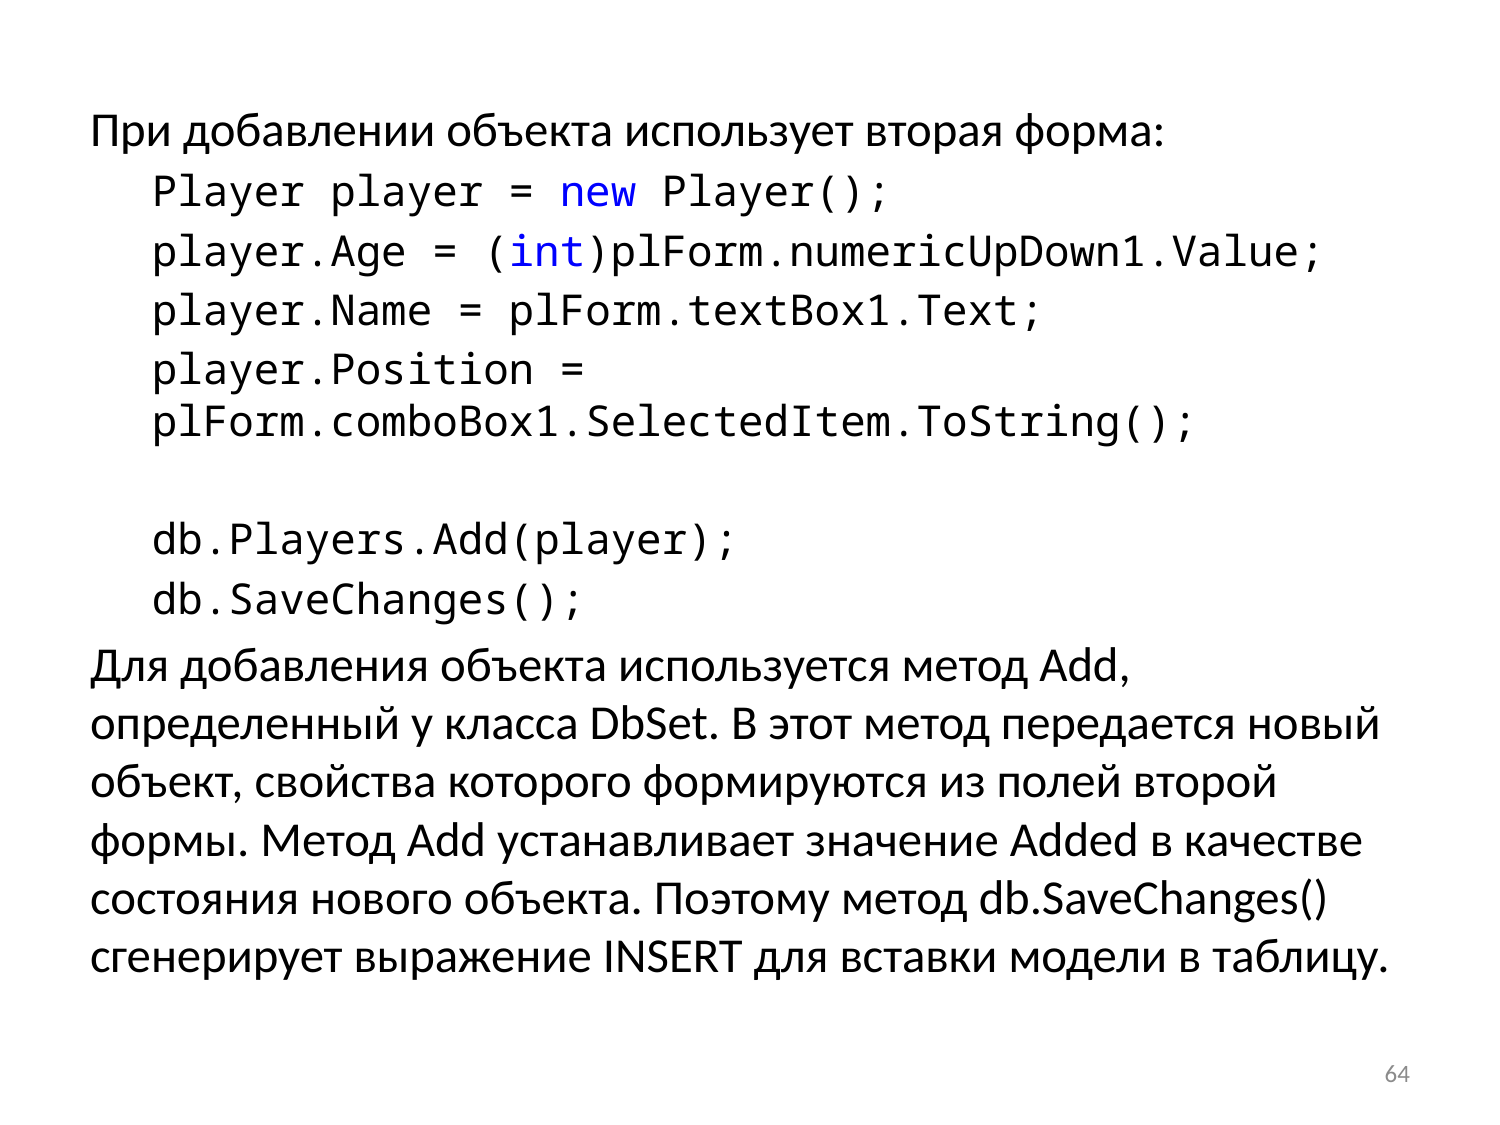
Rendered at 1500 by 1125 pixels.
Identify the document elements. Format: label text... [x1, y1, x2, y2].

list При добавлении объекта использует вторая форма: Player player = new Player(); player.Age = (int)plForm.numericUpDown1.Value; player.Name = plForm.textBox1.Text; player.Position = plForm.comboBox1.SelectedItem.ToString(); db.Players.Add(player); db.SaveChanges(); Для добавления объекта используется метод Add, определенный у класса DbSet. В этот метод передается новый объект, свойства которого формируются из полей второй формы. Метод Add устанавливает значение Added в качестве состояния нового объекта. Поэтому метод db.SaveChanges() сгенерирует выражение INSERT для вставки модели в таблицу. [75, 90, 1425, 1005]
slide_number 64 [1074, 1042, 1425, 1103]
